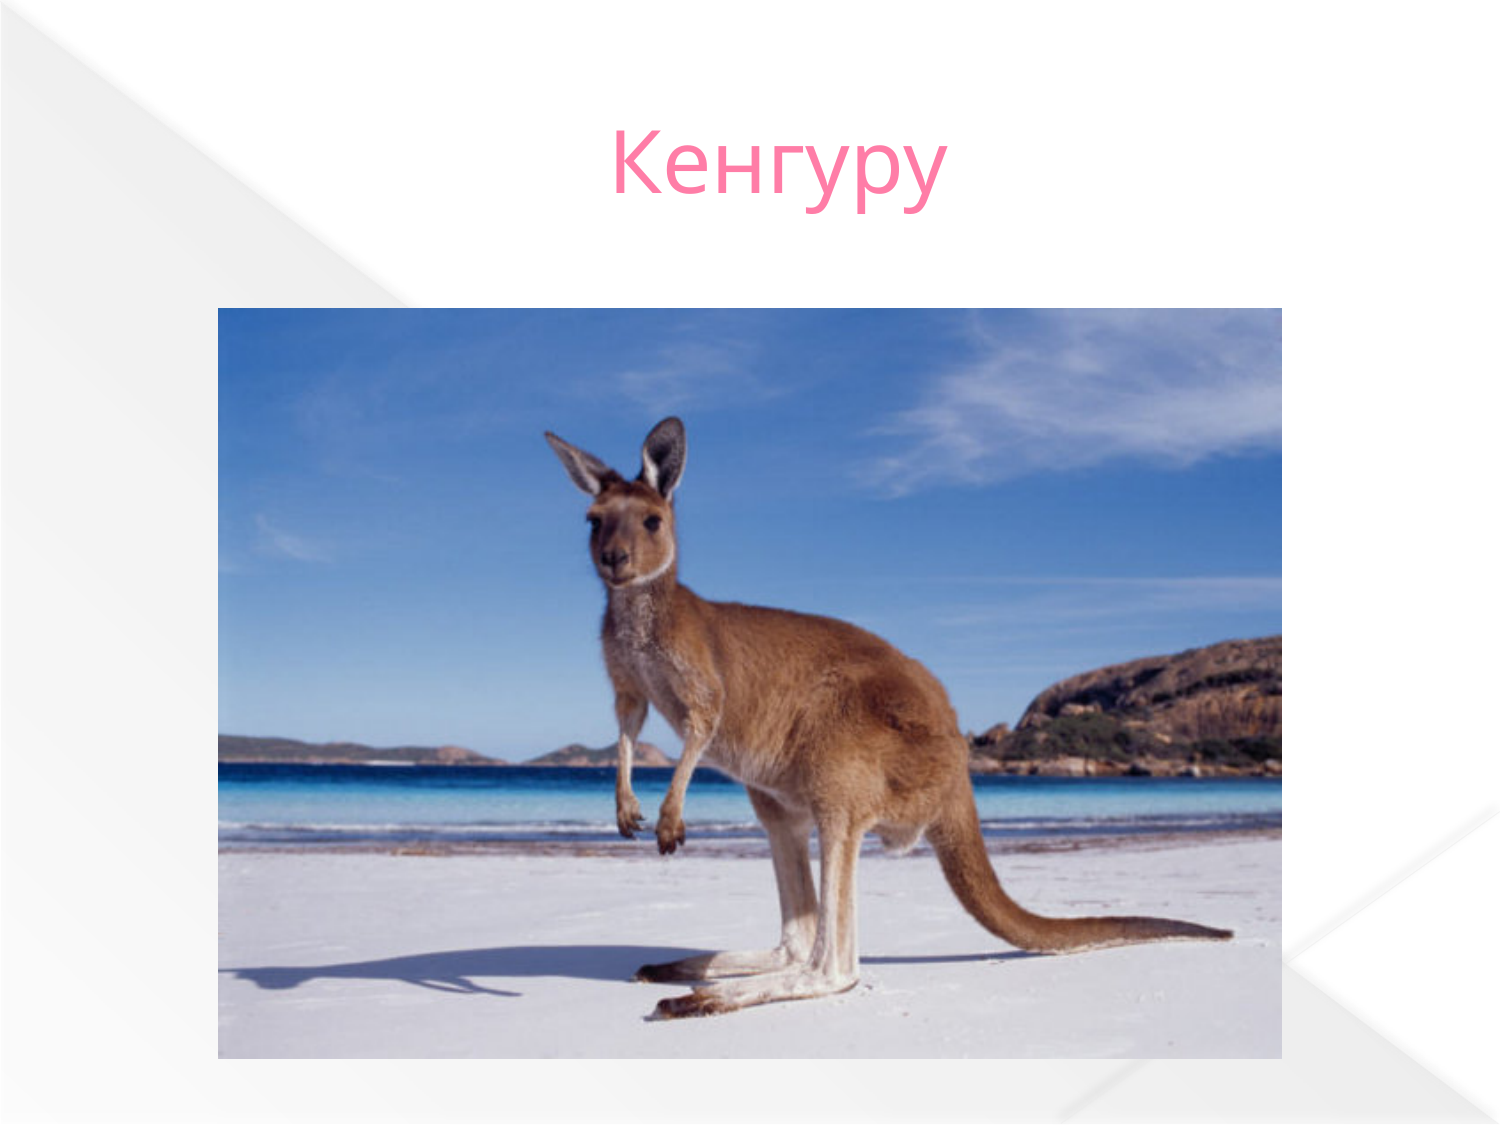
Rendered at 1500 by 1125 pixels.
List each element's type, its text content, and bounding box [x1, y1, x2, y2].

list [217, 308, 1283, 1060]
title Кенгуру [75, 43, 1425, 274]
